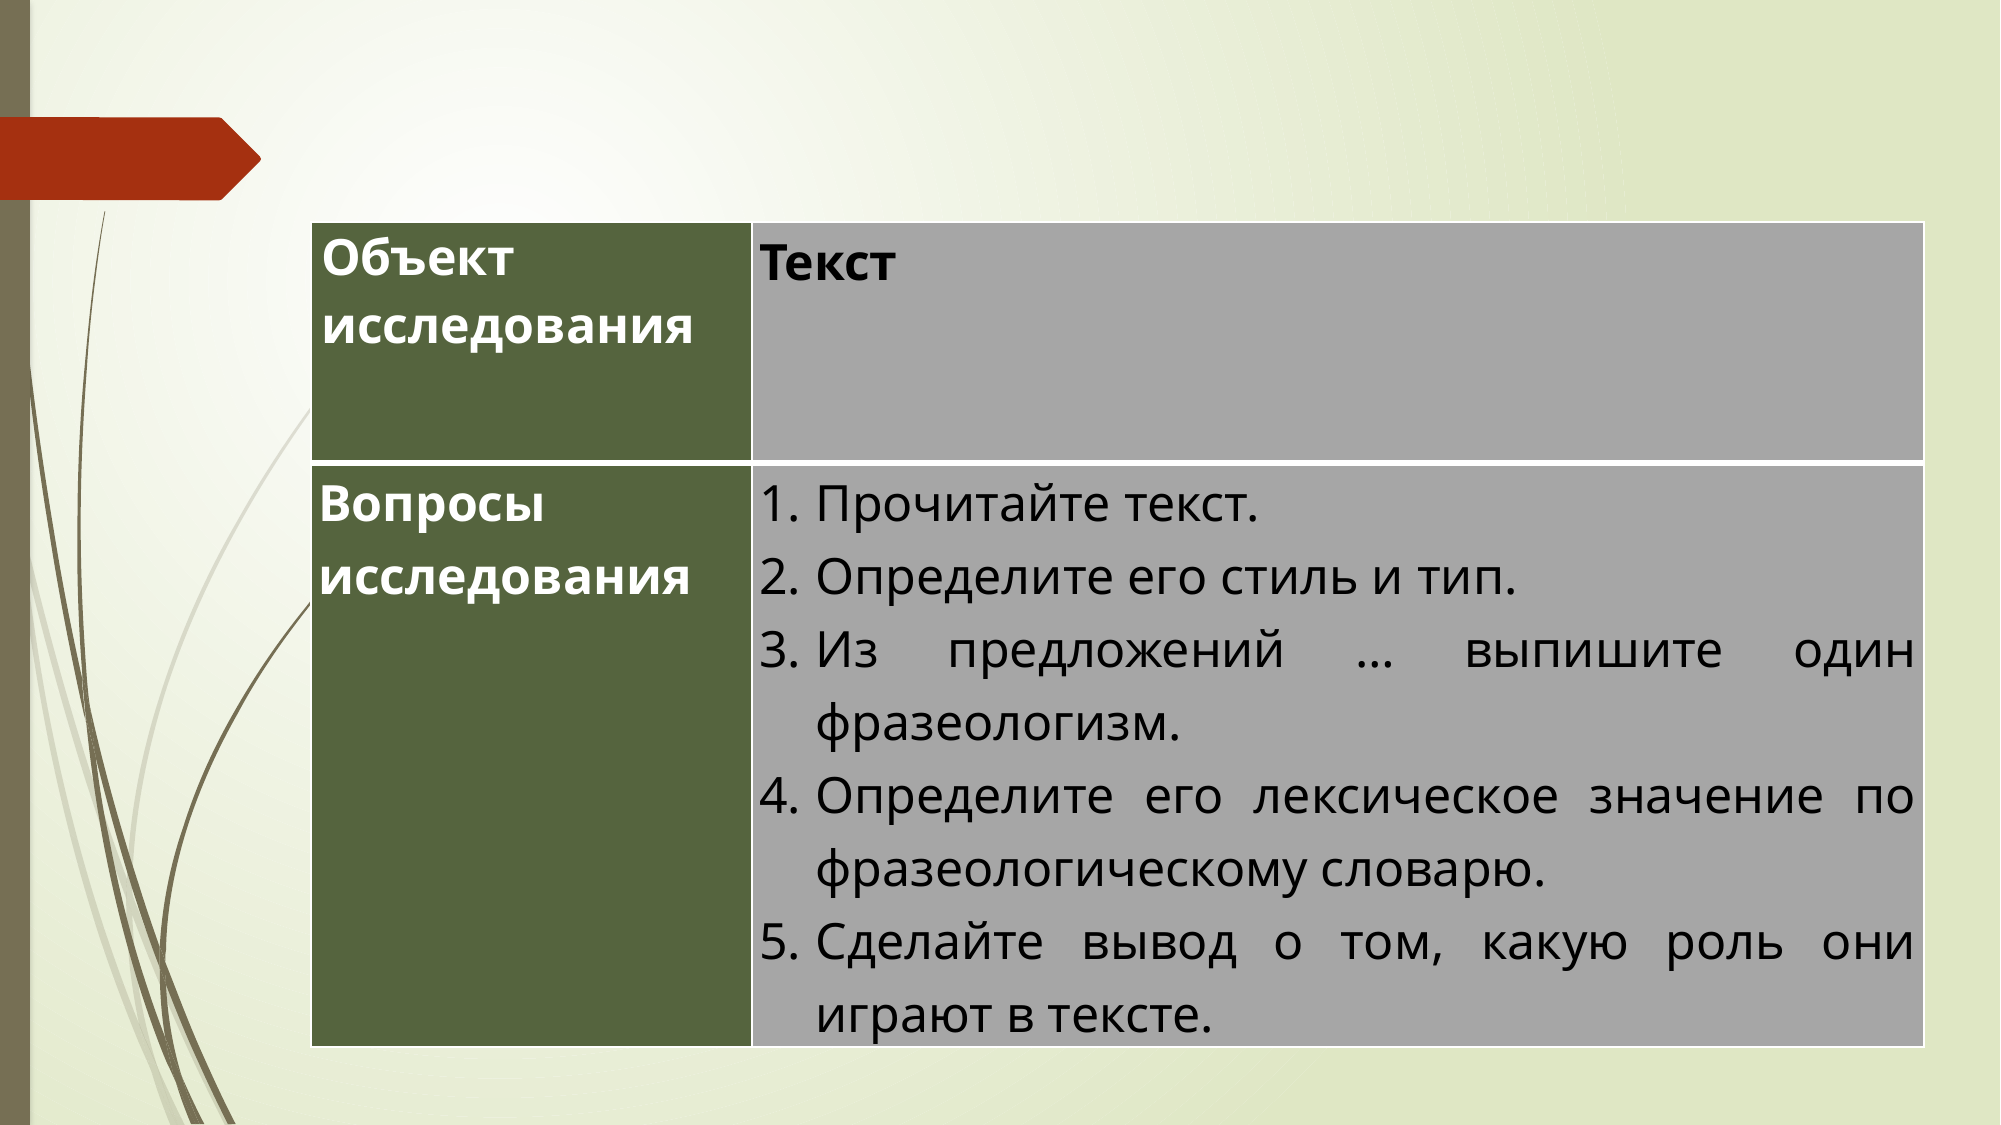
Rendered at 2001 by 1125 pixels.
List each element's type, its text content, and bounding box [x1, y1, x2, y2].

table_cell Прочитайте текст. Определите его стиль и тип. Из предложений … выпишите один фразеологизм. Определите его лексическое значение по фразеологическому словарю. Сделайте вывод о том, какую роль они играют в тексте. [753, 466, 1923, 1046]
table_header Текст [753, 223, 1923, 460]
table_cell Вопросы исследования [312, 466, 751, 1046]
table_header Объект исследования [312, 223, 751, 460]
